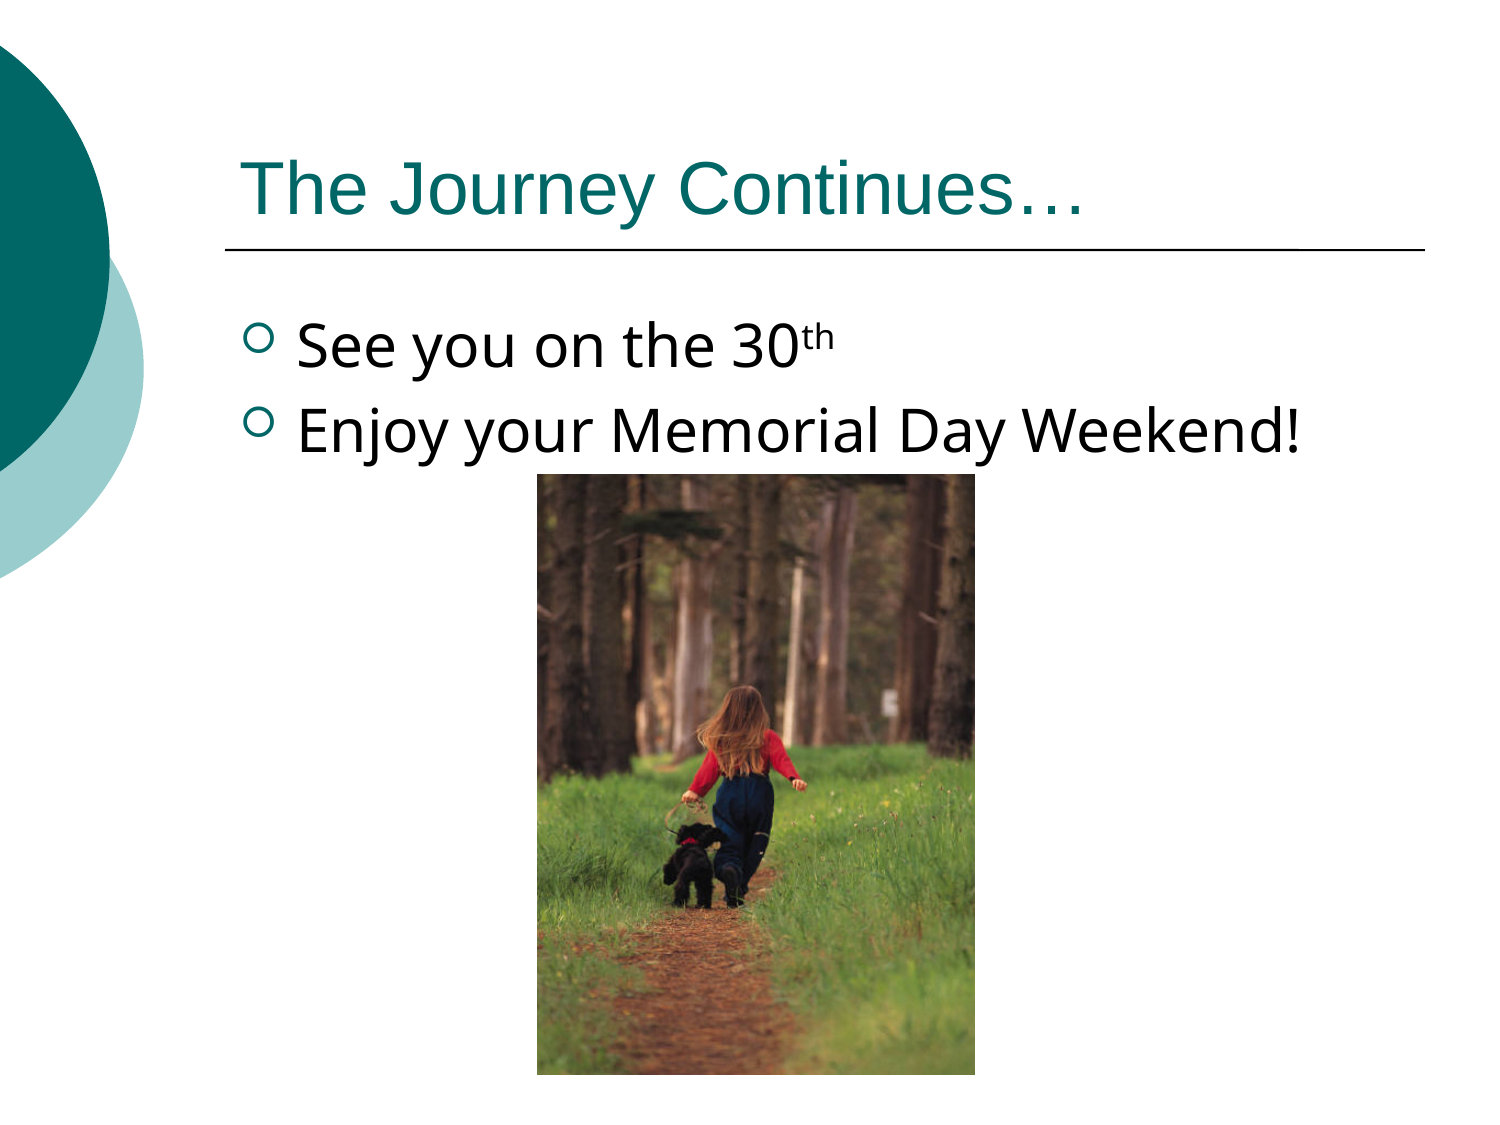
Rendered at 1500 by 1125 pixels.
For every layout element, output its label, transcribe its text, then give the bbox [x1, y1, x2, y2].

picture [537, 474, 976, 1076]
title The Journey Continues… [224, 49, 1425, 238]
list See you on the 30th Enjoy your Memorial Day Weekend! [224, 299, 1425, 975]
